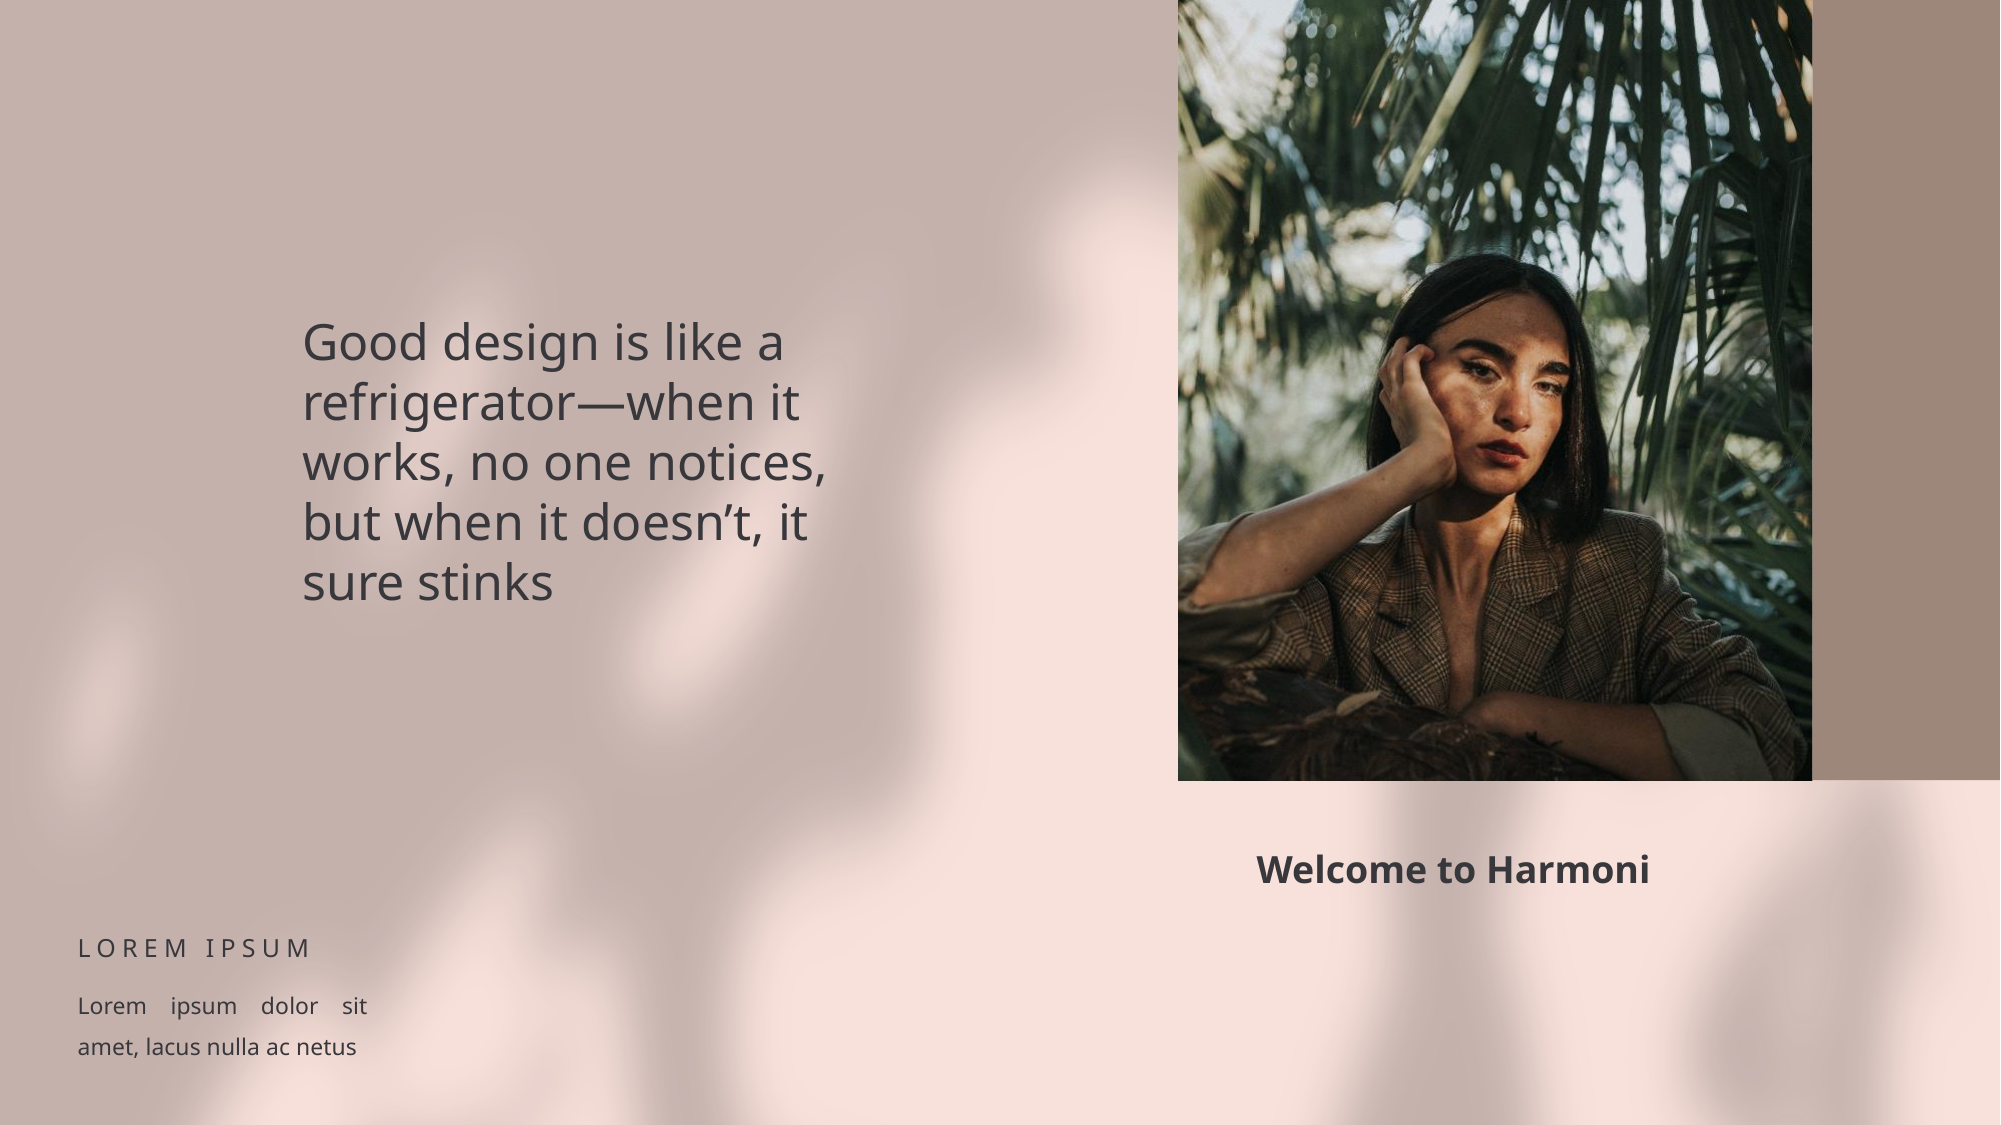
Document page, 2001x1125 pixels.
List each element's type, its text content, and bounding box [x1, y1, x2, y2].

text_box Lorem ipsum dolor sit amet, lacus nulla ac netus [62, 970, 383, 1068]
text_box Good design is like a refrigerator—when it works, no one notices, but when it doesn’t, it sure stinks [287, 302, 933, 618]
picture [1178, 0, 1813, 781]
text_box [1813, 0, 2000, 781]
text_box Welcome to Harmoni [1241, 844, 1960, 925]
text_box LOREM IPSUM [62, 925, 512, 970]
